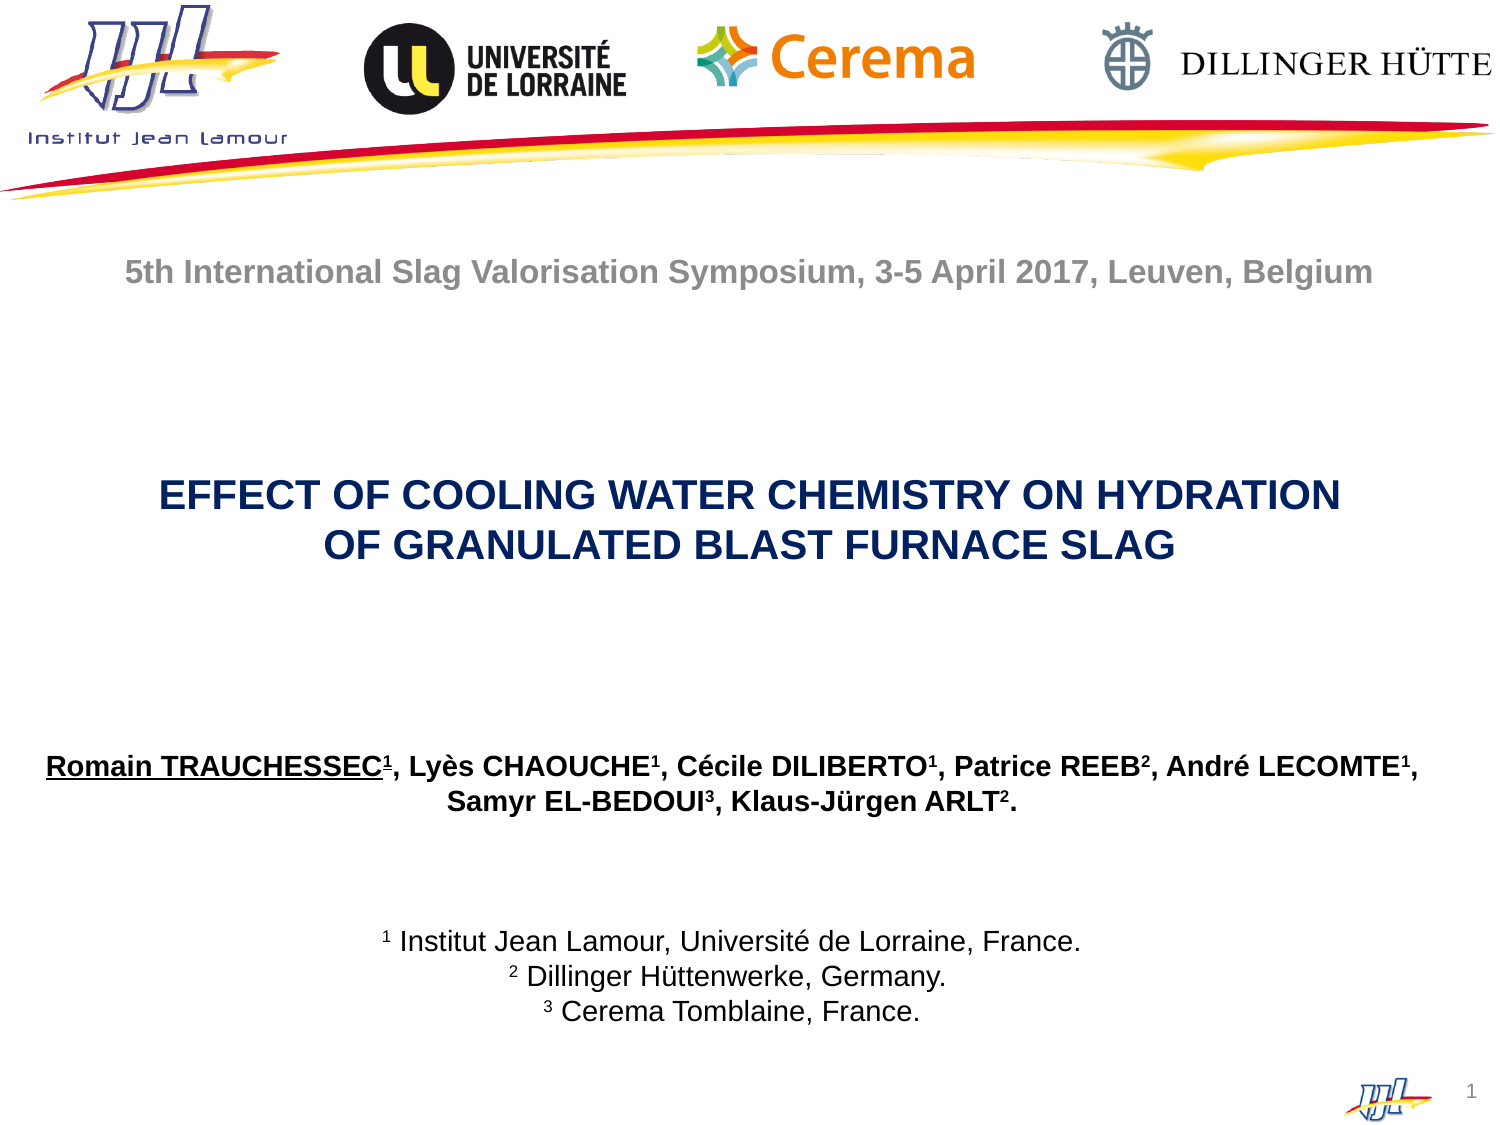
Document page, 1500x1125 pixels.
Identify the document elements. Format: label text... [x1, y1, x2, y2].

picture [1092, 7, 1500, 110]
picture [0, 0, 1500, 201]
subtitle Romain TRAUCHESSEC1, Lyès CHAOUCHE1, Cécile DILIBERTO1, Patrice REEB2, André LECOMTE1, Samyr EL-BEDOUI3, Klaus-Jürgen ARLT2. 1 Institut Jean Lamour, Université de Lorraine, France. 2 Dillinger Hüttenwerke, Germany. 3 Cerema Tomblaine, France. [29, 739, 1436, 1118]
text_box 5th International Slag Valorisation Symposium, 3-5 April 2017, Leuven, Belgium [29, 242, 1471, 312]
title EFFECT OF COOLING WATER CHEMISTRY ON HYDRATION OF GRANULATED BLAST FURNACE SLAG [112, 396, 1388, 639]
picture [667, 0, 1005, 117]
slide_number 1 [1142, 1070, 1493, 1125]
